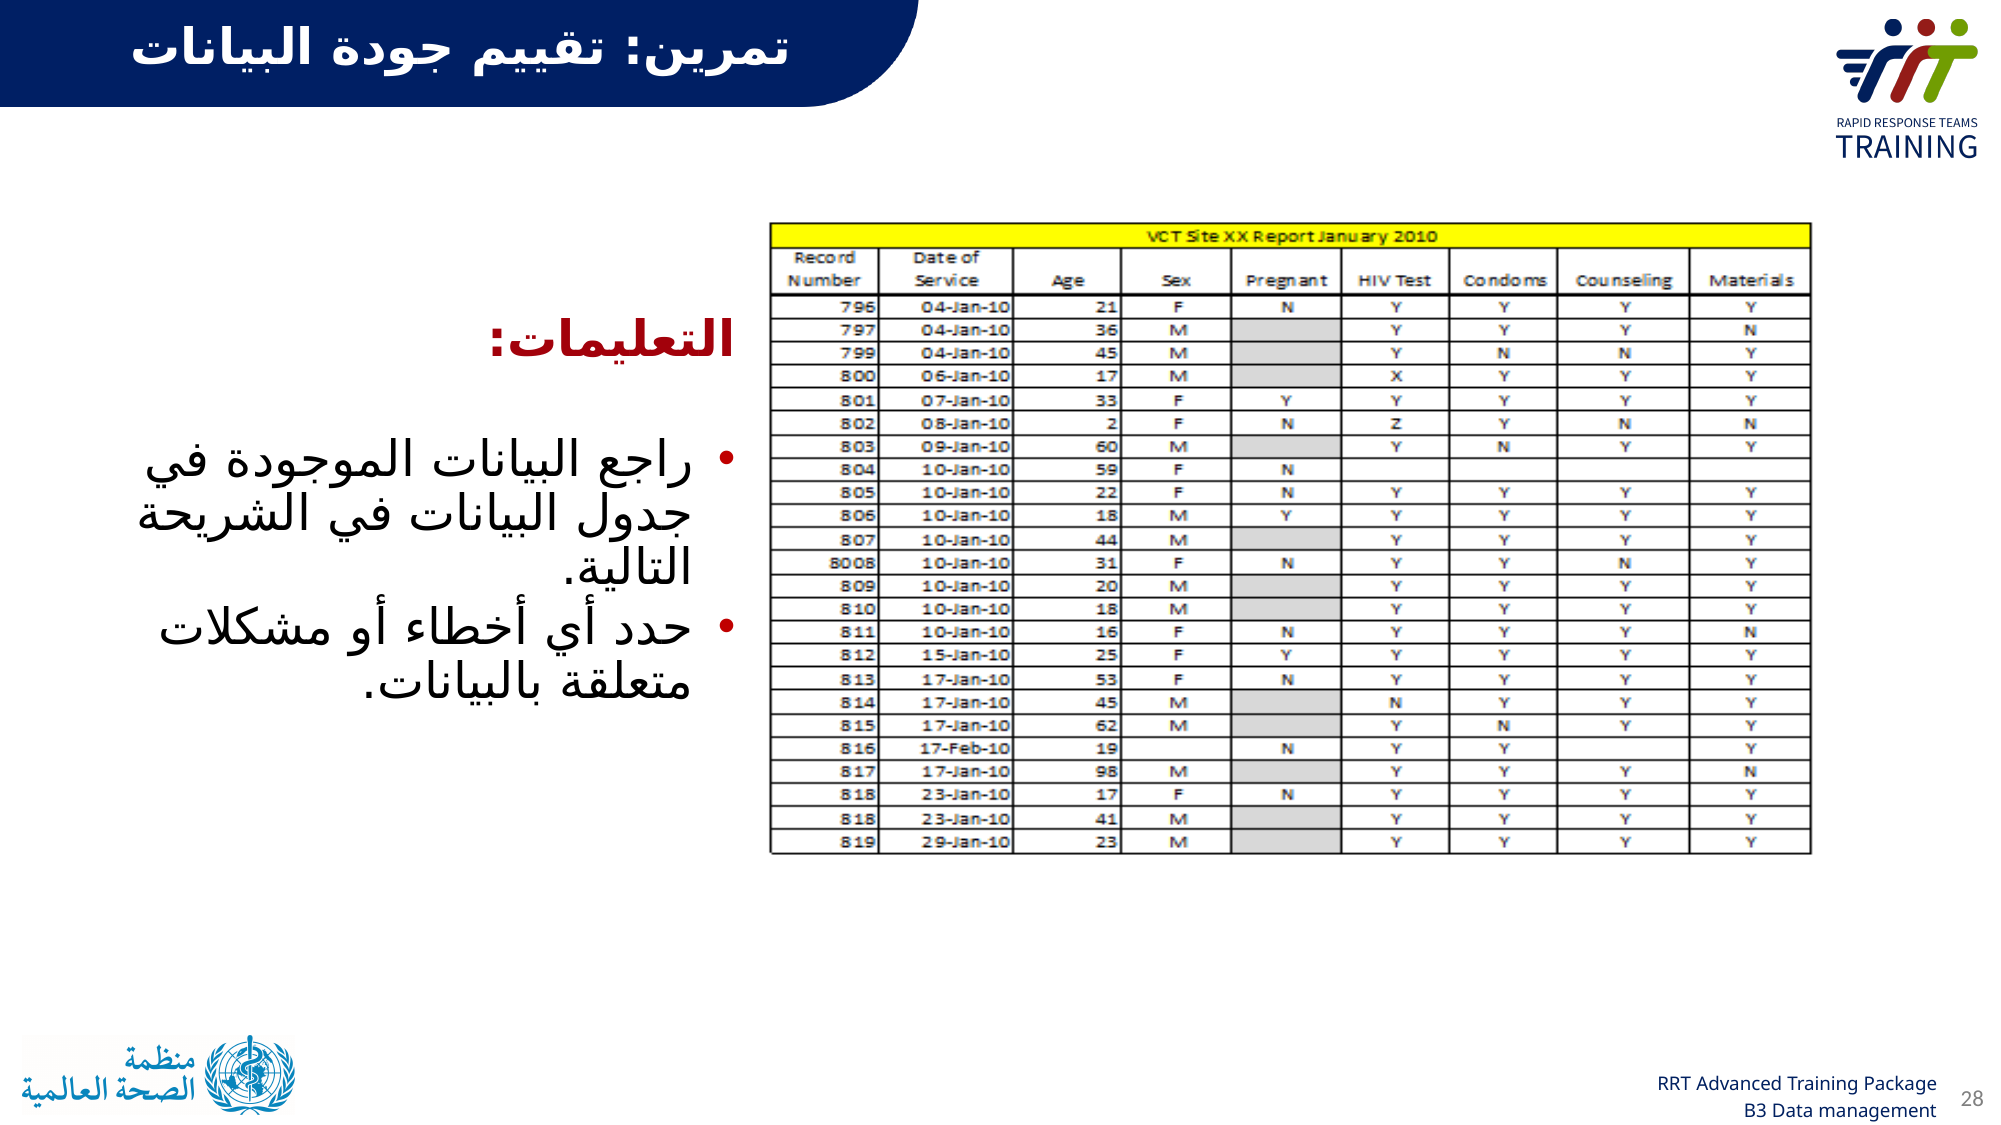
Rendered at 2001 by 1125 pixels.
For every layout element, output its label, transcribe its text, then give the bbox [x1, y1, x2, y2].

picture [22, 1035, 295, 1115]
picture [252, 1050, 258, 1059]
list التعليمات: راجع البيانات الموجودة في جدول البيانات في الشريحة التالية. حدد أي أخطاء أو مشكلات متعلقة بالبيانات. [119, 305, 744, 768]
picture [761, 220, 1823, 866]
picture [1835, 19, 1978, 167]
picture [0, 0, 919, 107]
text_box تمرين: تقييم جودة البيانات [0, 0, 817, 97]
